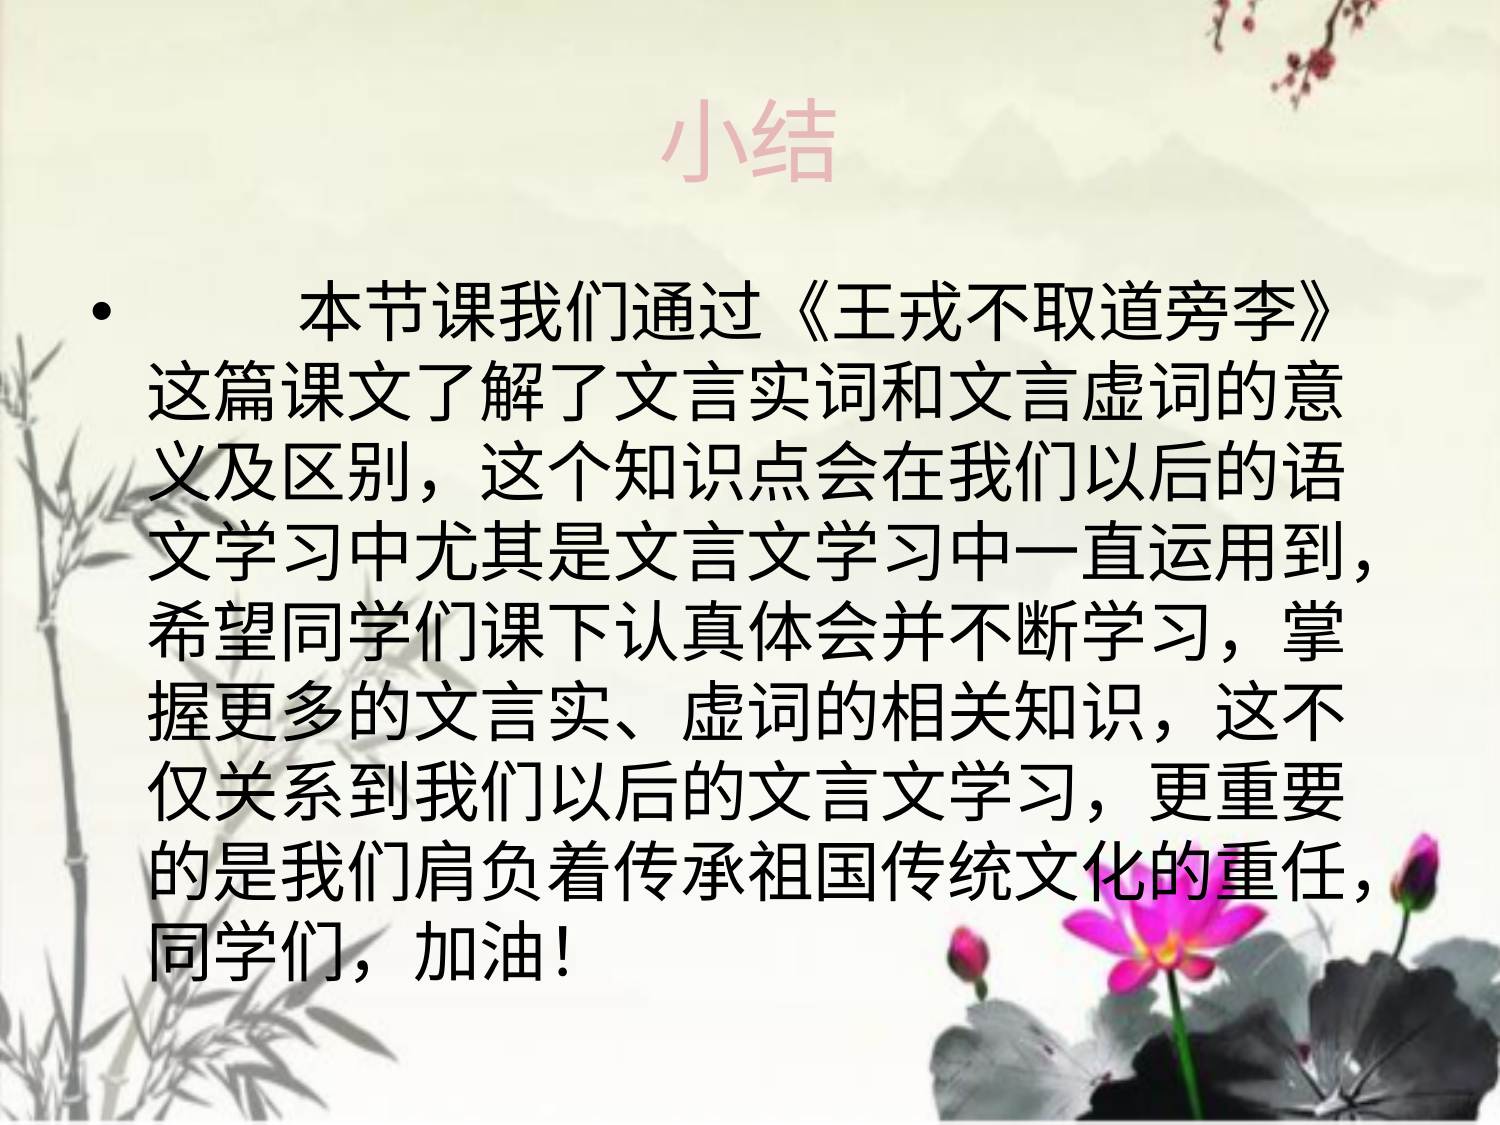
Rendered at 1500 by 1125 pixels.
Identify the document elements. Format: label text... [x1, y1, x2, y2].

picture [0, 0, 1500, 1125]
title 小结 [75, 45, 1425, 233]
list 本节课我们通过《王戎不取道旁李》这篇课文了解了文言实词和文言虚词的意义及区别，这个知识点会在我们以后的语文学习中尤其是文言文学习中一直运用到，希望同学们课下认真体会并不断学习，掌握更多的文言实、虚词的相关知识，这不仅关系到我们以后的文言文学习，更重要的是我们肩负着传承祖国传统文化的重任，同学们，加油！ [75, 262, 1425, 1005]
